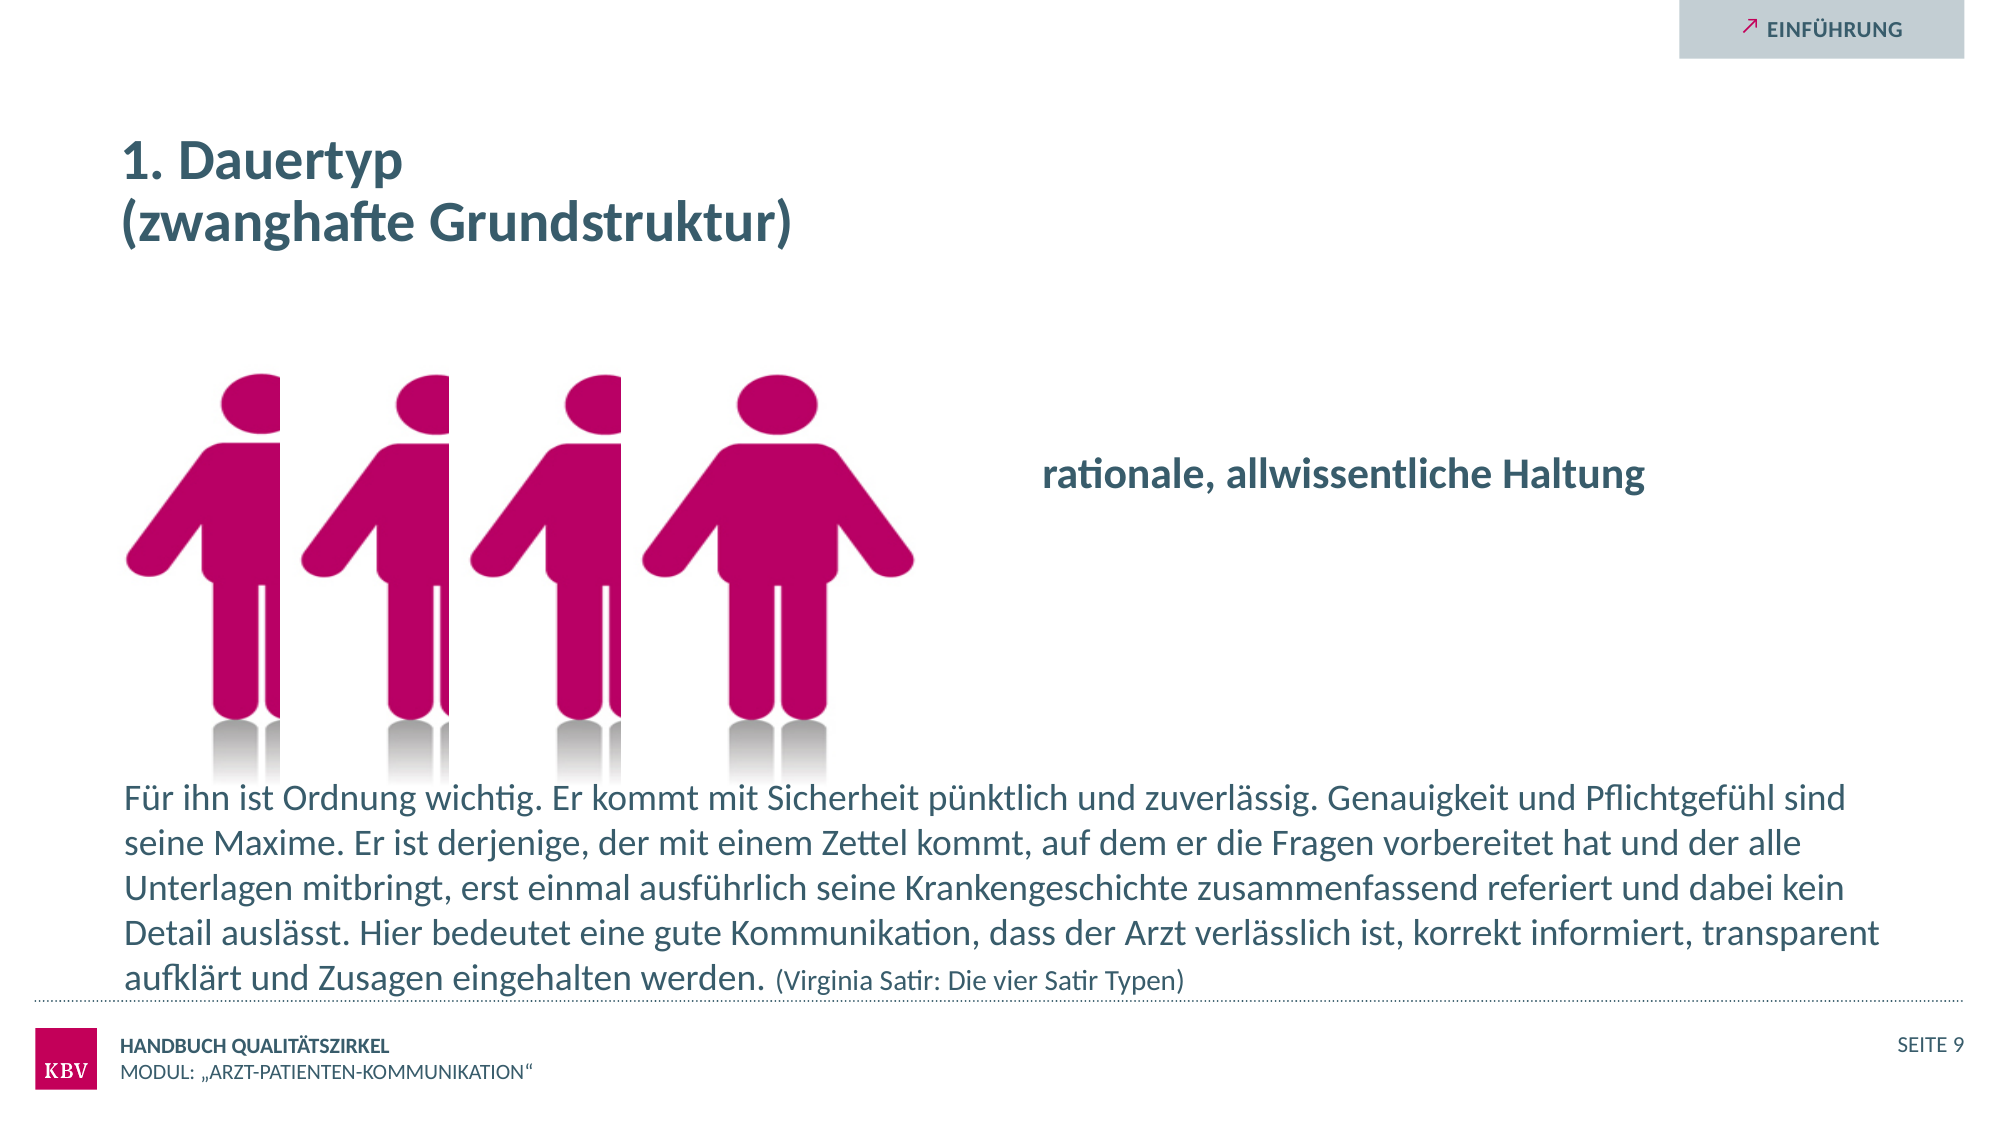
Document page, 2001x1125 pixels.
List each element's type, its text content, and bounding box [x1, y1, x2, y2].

list Einführung [1679, 0, 1965, 59]
slide_number Seite 9 [1787, 1030, 1965, 1057]
slide_number Modul: „Arzt-Patienten-Kommunikation“ [120, 1057, 1668, 1084]
text_box rationale, allwissentliche Haltung [1027, 441, 1948, 565]
picture [104, 355, 937, 799]
title 1. Dauertyp (zwanghafte Grundstruktur) [120, 129, 1880, 201]
footer Handbuch Qualitätszirkel [120, 1030, 1668, 1057]
text_box Für ihn ist Ordnung wichtig. Er kommt mit Sicherheit pünktlich und zuverlässig. Genauigkeit und Pflichtgefühl sind seine Maxime. Er ist derjenige, der mit einem Zettel kommt, auf dem er die Fragen vorbereitet hat und der alle Unterlagen mitbringt, erst einmal ausführlich seine Krankengeschichte zusammenfassend referiert und dabei kein Detail auslässt. Hier bedeutet eine gute Kommunikation, dass der Arzt verlässlich ist, korrekt informiert, transparent aufklärt und Zusagen eingehalten werden. (Virginia Satir: Die vier Satir Typen) [109, 765, 1946, 1005]
